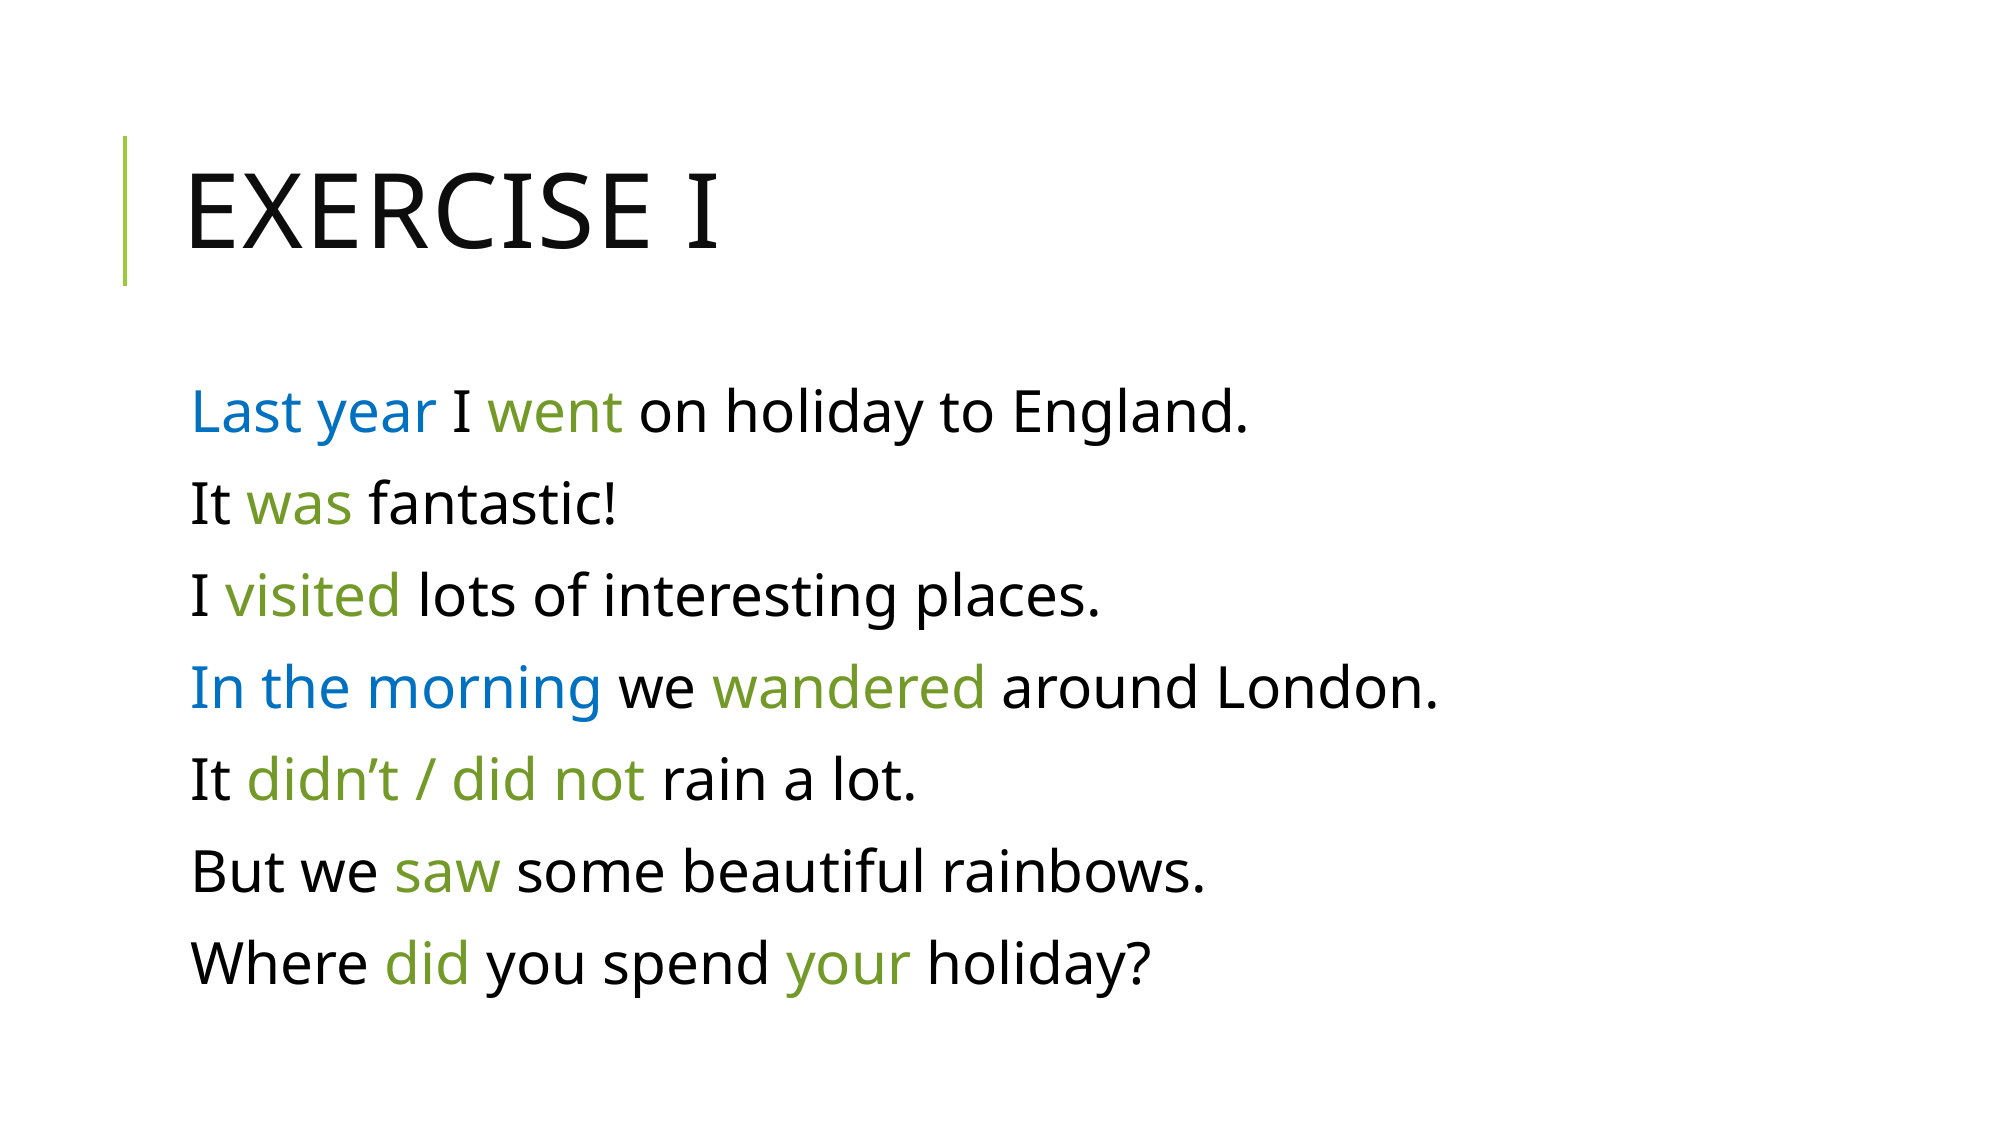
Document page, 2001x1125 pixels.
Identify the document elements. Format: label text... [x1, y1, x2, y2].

title Exercise I [168, 96, 1763, 342]
list Last year I went on holiday to England. It was fantastic! I visited lots of interesting places. In the morning we wandered around London. It didn’t / did not rain a lot. But we saw some beautiful rainbows. Where did you spend your holiday? [168, 375, 1763, 1035]
